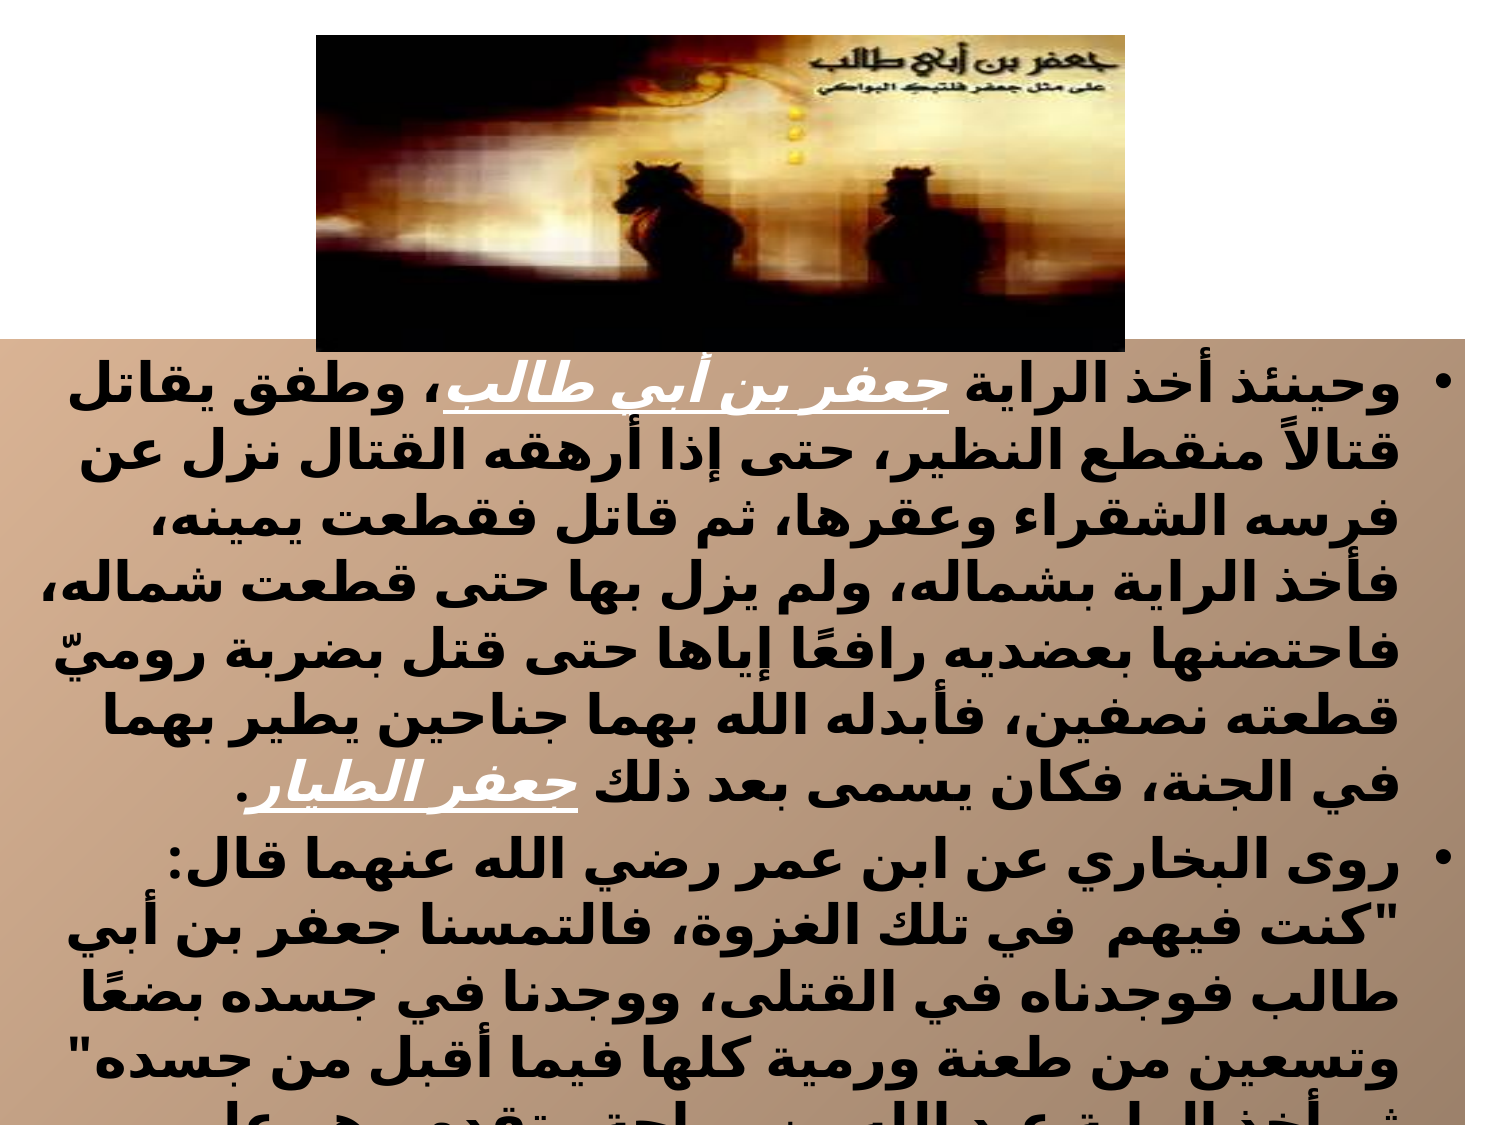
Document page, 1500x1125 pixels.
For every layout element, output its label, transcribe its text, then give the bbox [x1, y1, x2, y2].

list وحينئذ أخذ الراية جعفر بن أبي طالب، وطفق يقاتل قتالاً منقطع النظير، حتى إذا أرهقه القتال نزل عن فرسه الشقراء وعقرها، ثم قاتل فقطعت يمينه، فأخذ الراية بشماله، ولم يزل بها حتى قطعت شماله، فاحتضنها بعضديه رافعًا إياها حتى قتل بضربة روميّ قطعته نصفين، فأبدله الله بهما جناحين يطير بهما في الجنة، فكان يسمى بعد ذلك جعفر الطيار. روى البخاري عن ابن عمر رضي الله عنهما قال: "كنت فيهم في تلك الغزوة، فالتمسنا جعفر بن أبي طالب فوجدناه في القتلى، ووجدنا في جسده بضعًا وتسعين من طعنة ورمية كلها فيما أقبل من جسده" ثم أخذ الراية عبد الله بن رواحة وتقدم وهو على فرسه فجعل يستنزل نفسه. [0, 339, 1465, 1125]
picture [316, 34, 1126, 352]
